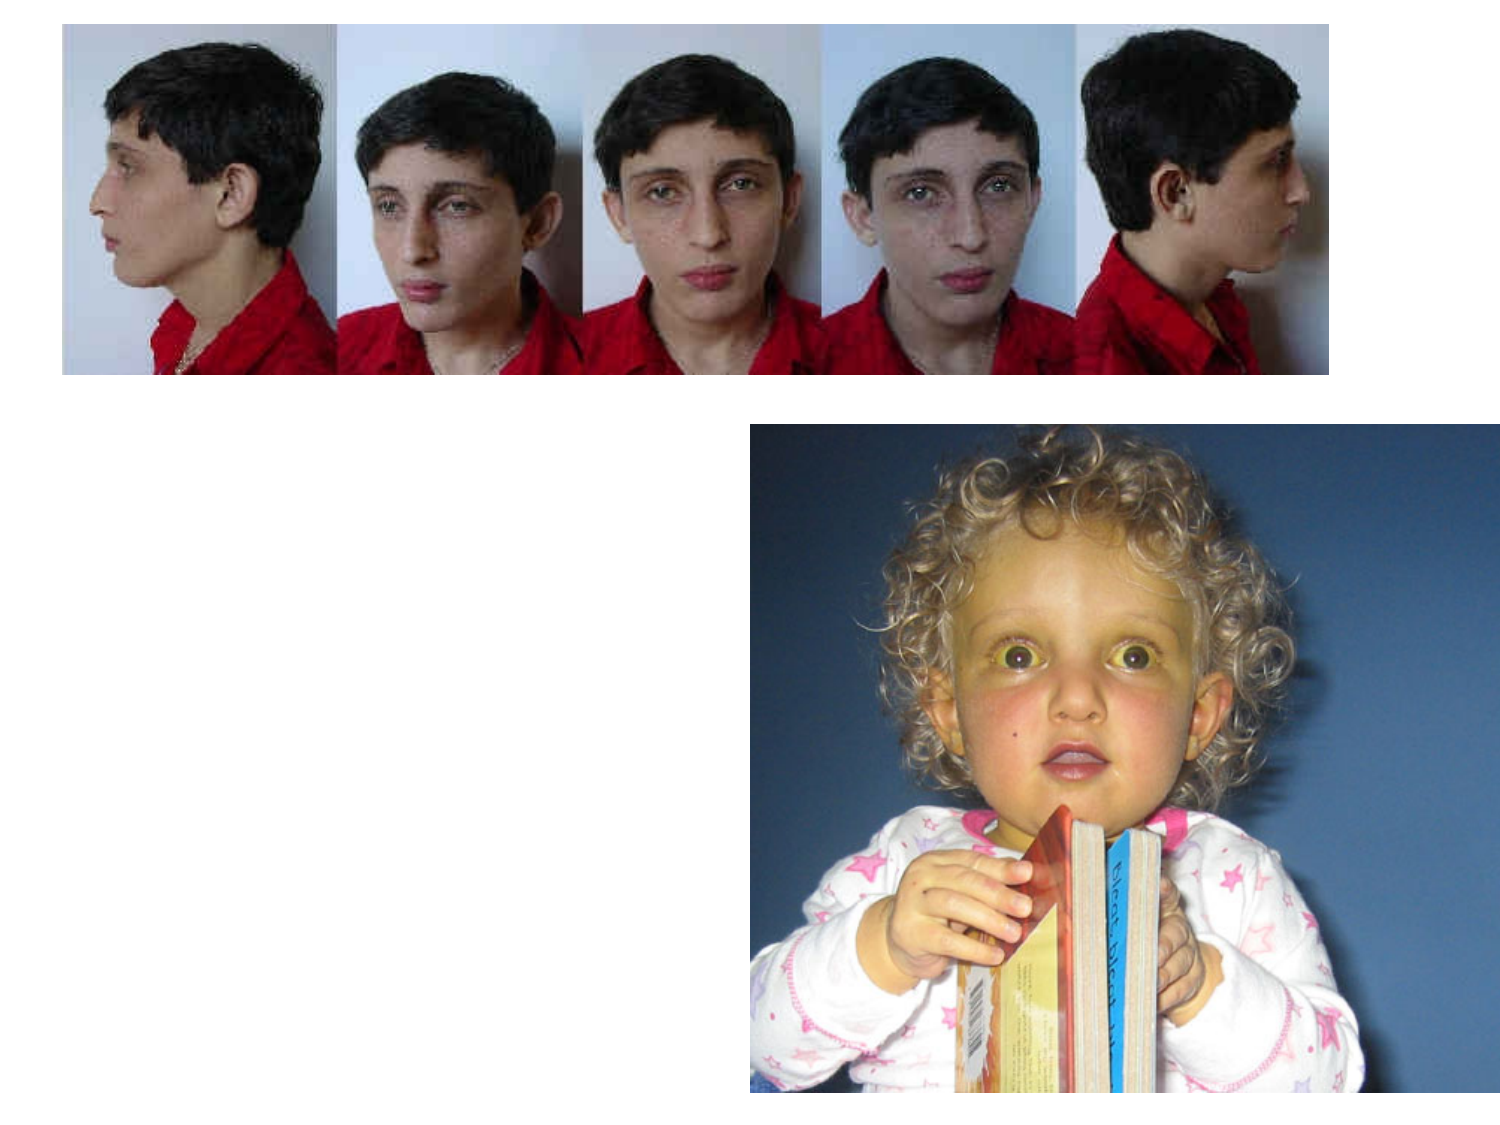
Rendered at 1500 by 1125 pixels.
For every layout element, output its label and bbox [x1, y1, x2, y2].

picture [749, 424, 1500, 1093]
picture [62, 24, 1329, 376]
